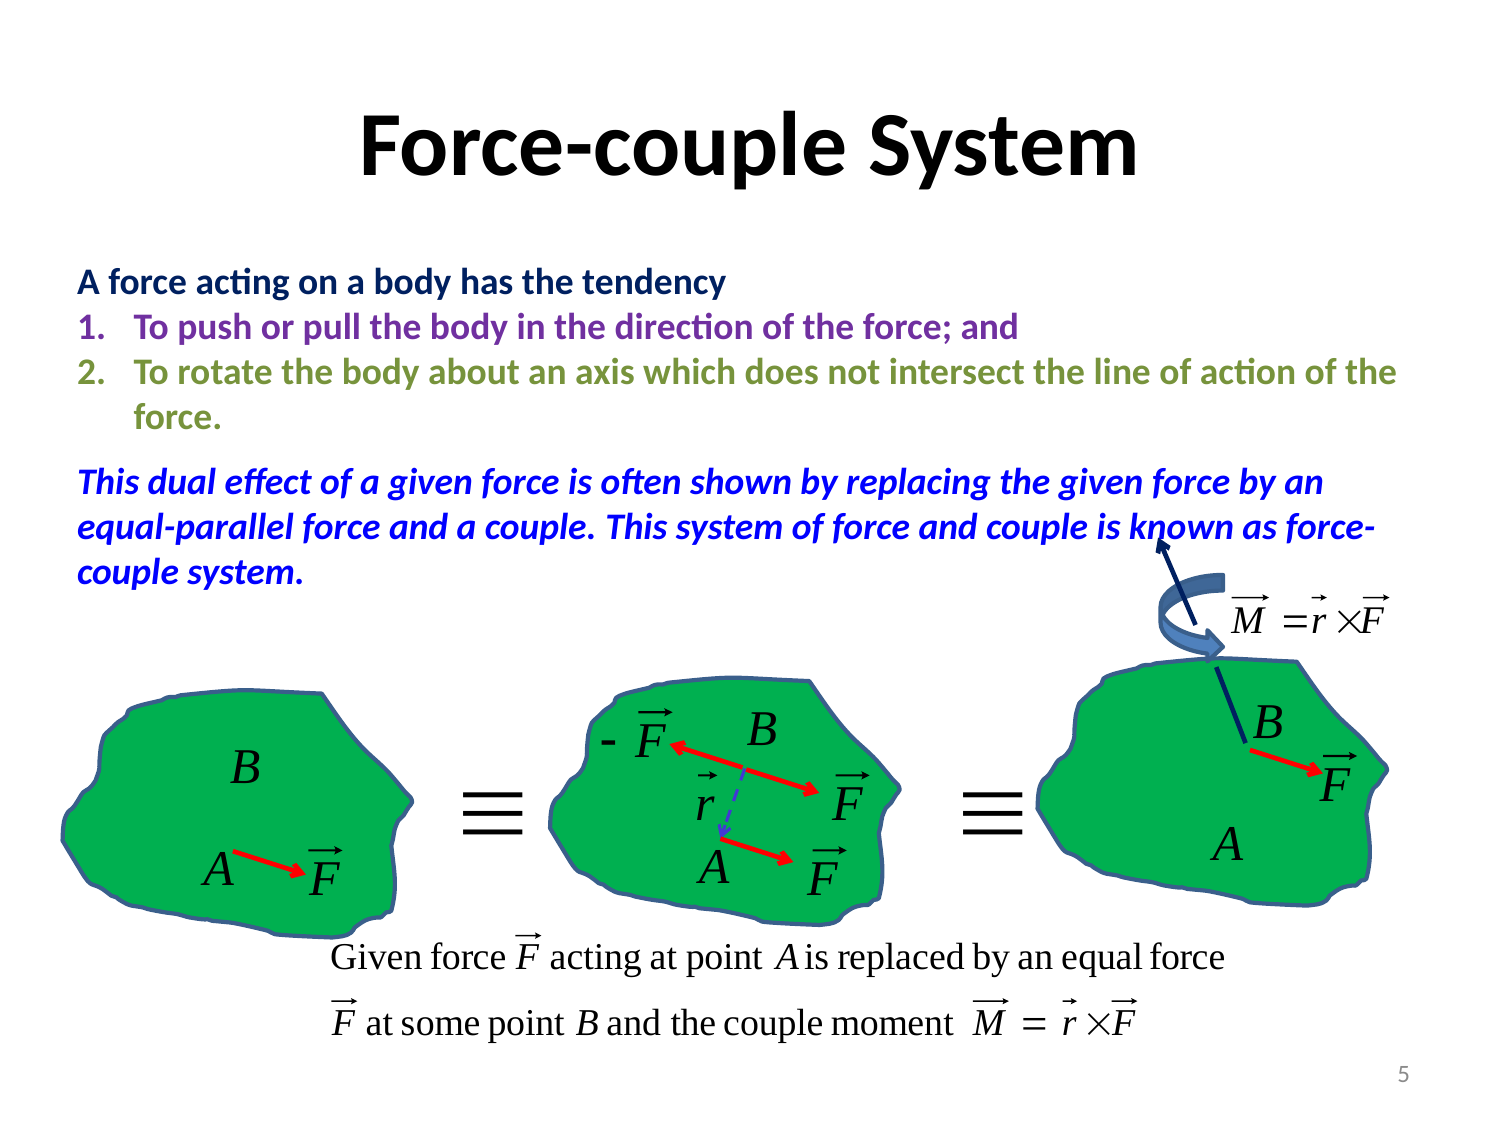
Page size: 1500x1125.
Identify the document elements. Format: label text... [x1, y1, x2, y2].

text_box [937, 774, 1024, 853]
slide_number 5 [1074, 1042, 1425, 1103]
title Force-couple System [75, 45, 1425, 233]
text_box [62, 687, 413, 938]
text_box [437, 774, 524, 853]
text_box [549, 674, 901, 926]
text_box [1037, 537, 1399, 906]
text_box A force acting on a body has the tendency To push or pull the body in the direction of the force; and To rotate the body about an axis which does not intersect the line of action of the force. [62, 249, 1425, 445]
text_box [324, 924, 1244, 1052]
text_box This dual effect of a given force is often shown by replacing the given force by an equal-parallel force and a couple. This system of force and couple is known as force-couple system. [62, 449, 1425, 600]
